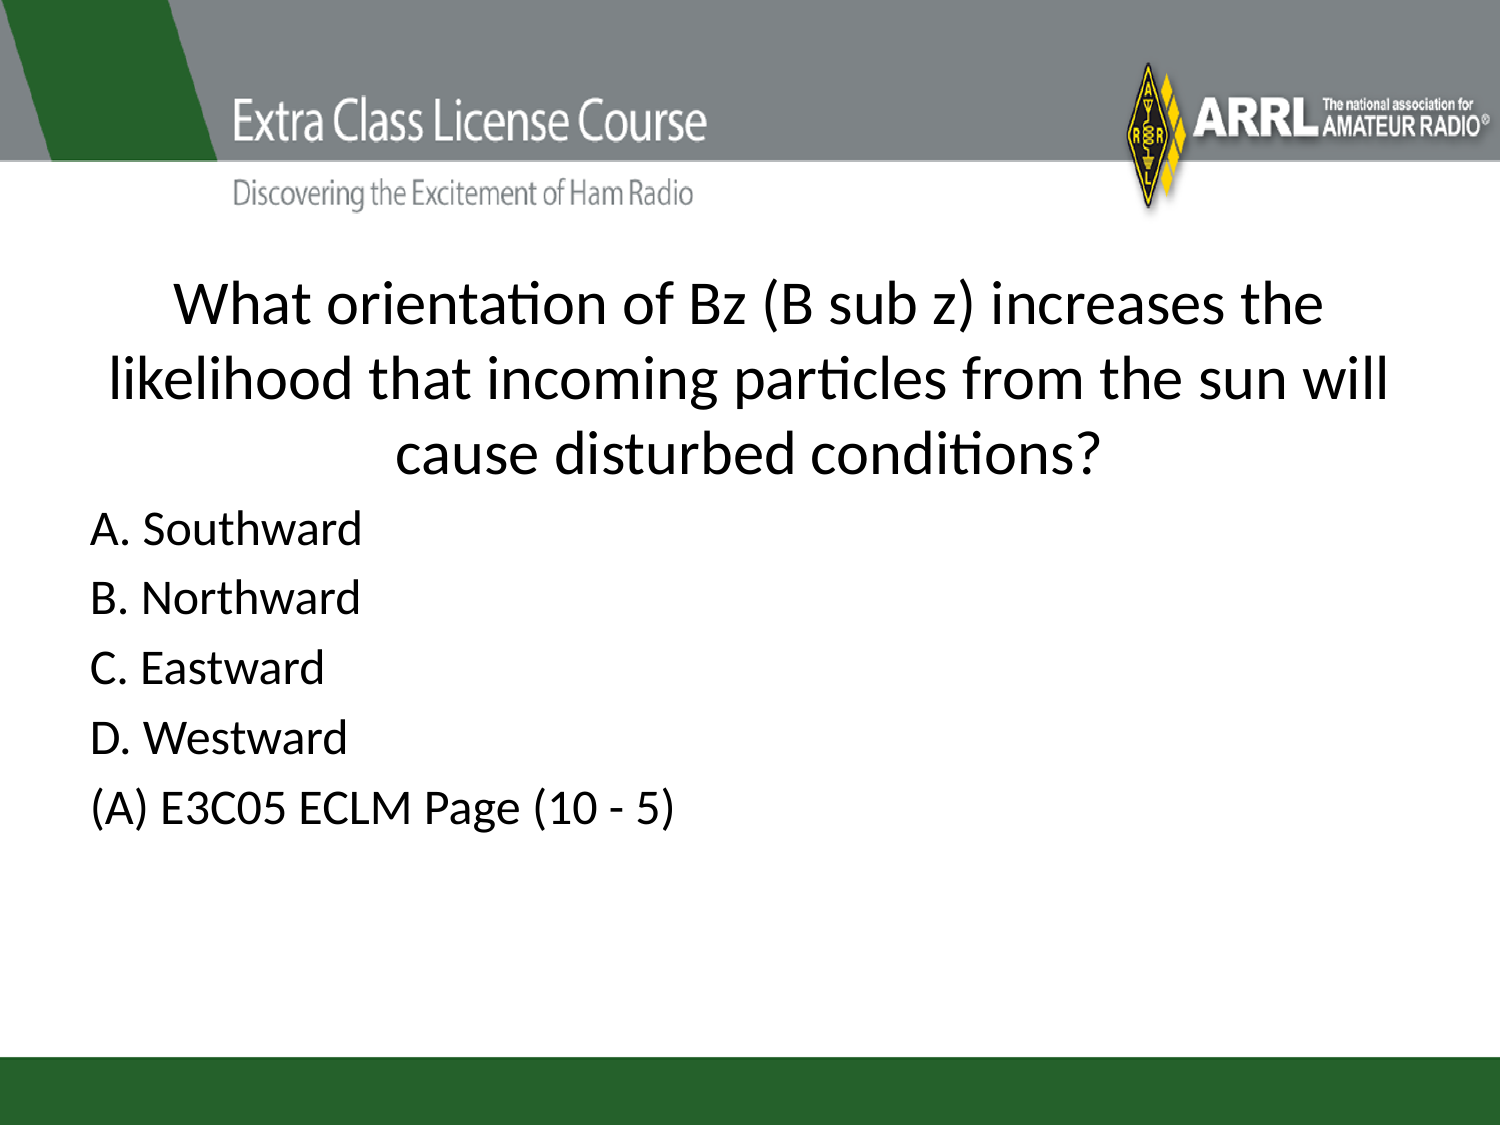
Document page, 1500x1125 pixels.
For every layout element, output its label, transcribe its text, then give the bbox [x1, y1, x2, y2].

picture [0, 0, 1500, 1125]
list A. Southward B. Northward C. Eastward D. Westward (A) E3C05 ECLM Page (10 - 5) [75, 487, 1425, 1005]
title What orientation of Bz (B sub z) increases the likelihood that incoming particles from the sun will cause disturbed conditions? [75, 254, 1425, 435]
